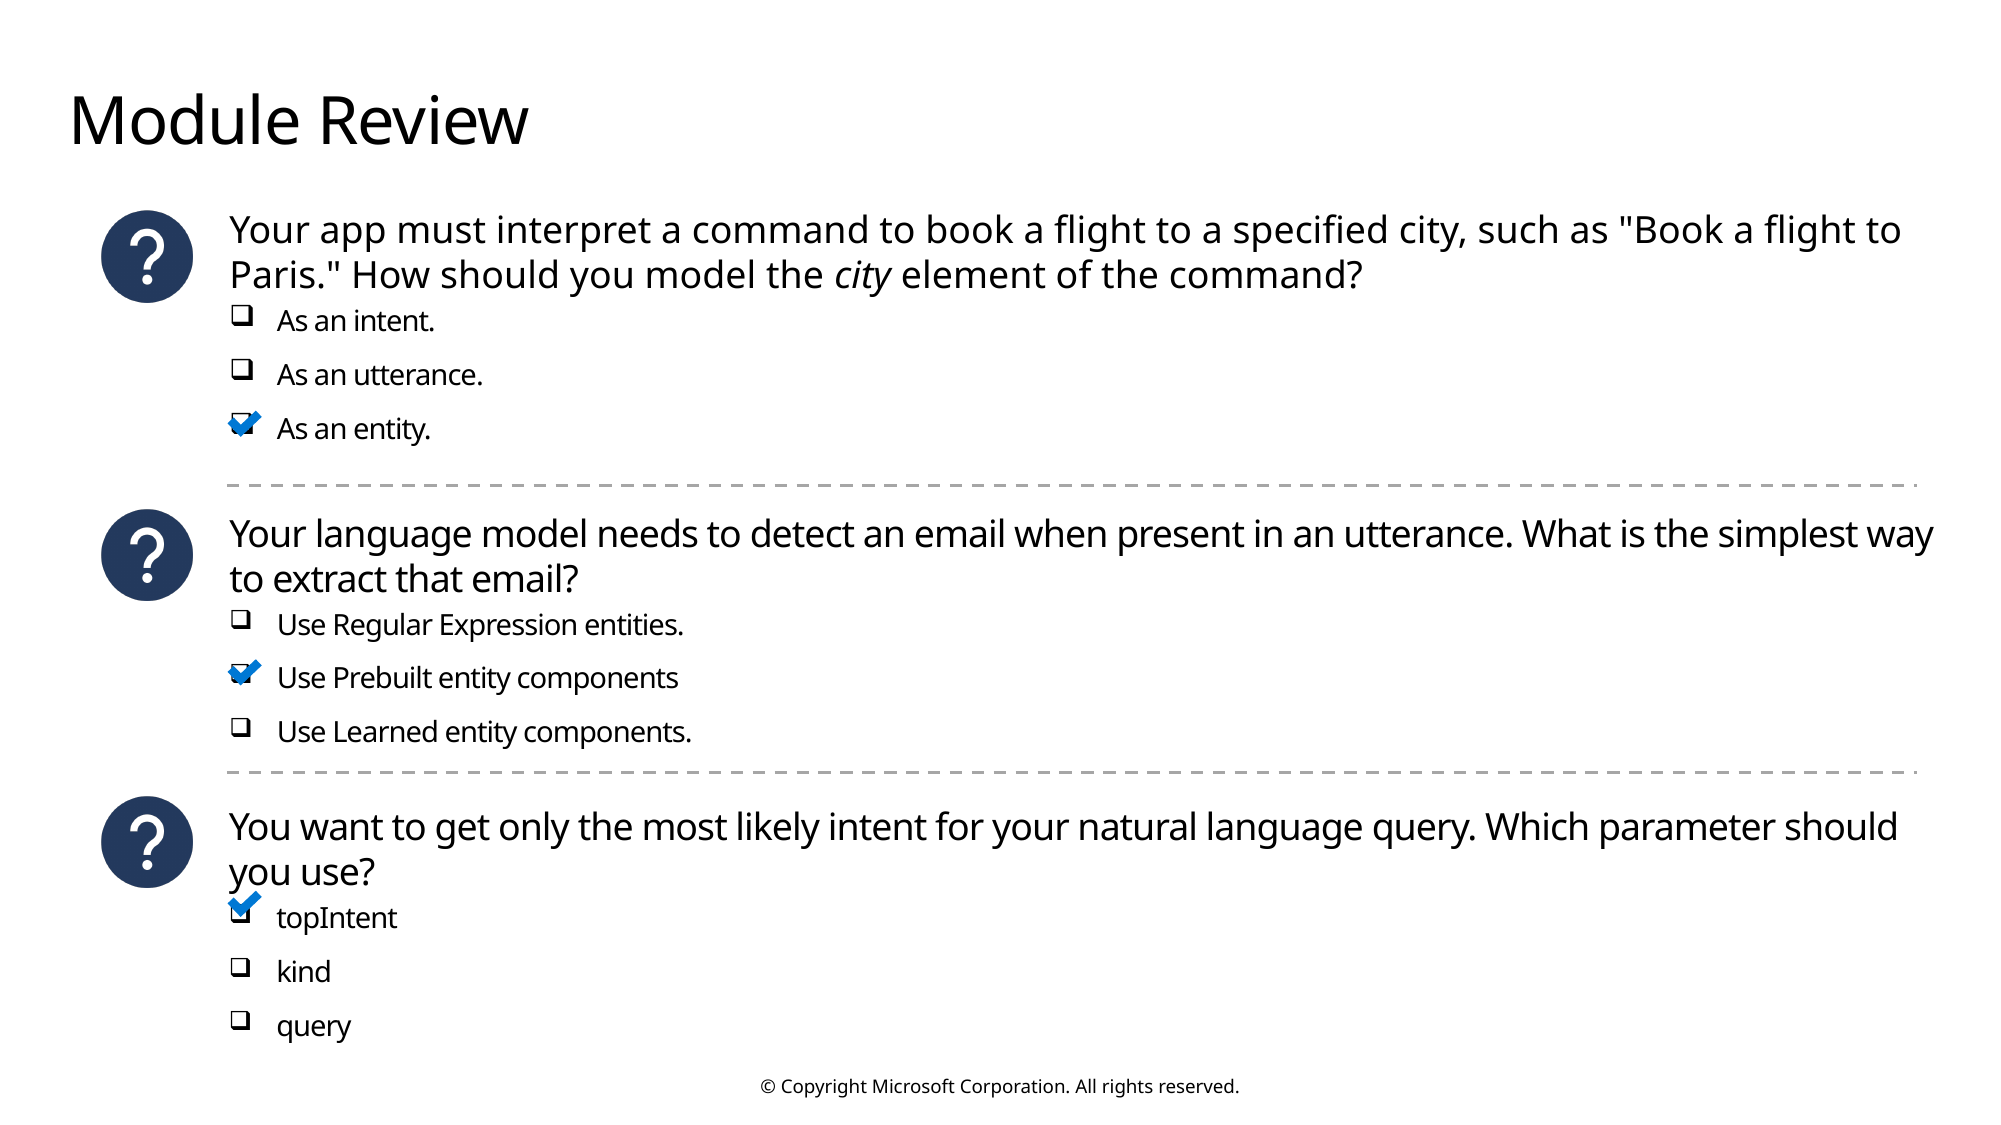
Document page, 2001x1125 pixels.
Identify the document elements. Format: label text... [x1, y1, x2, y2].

text_box You want to get only the most likely intent for your natural language query. Which parameter should you use? topIntent kind query [228, 804, 1933, 1041]
title Module Review [68, 72, 1930, 184]
text_box [231, 662, 259, 682]
text_box [231, 894, 259, 914]
picture [88, 497, 205, 614]
text_box Your language model needs to detect an email when present in an utterance. What is the simplest way to extract that email? Use Regular Expression entities. Use Prebuilt entity components Use Learned entity components. [214, 502, 1957, 753]
text_box Your app must interpret a command to book a flight to a specified city, such as "Book a flight to Paris." How should you model the city element of the command? As an intent. As an utterance. As an entity. [214, 198, 1946, 468]
text_box [231, 414, 259, 434]
picture [88, 198, 205, 315]
picture [88, 784, 205, 900]
